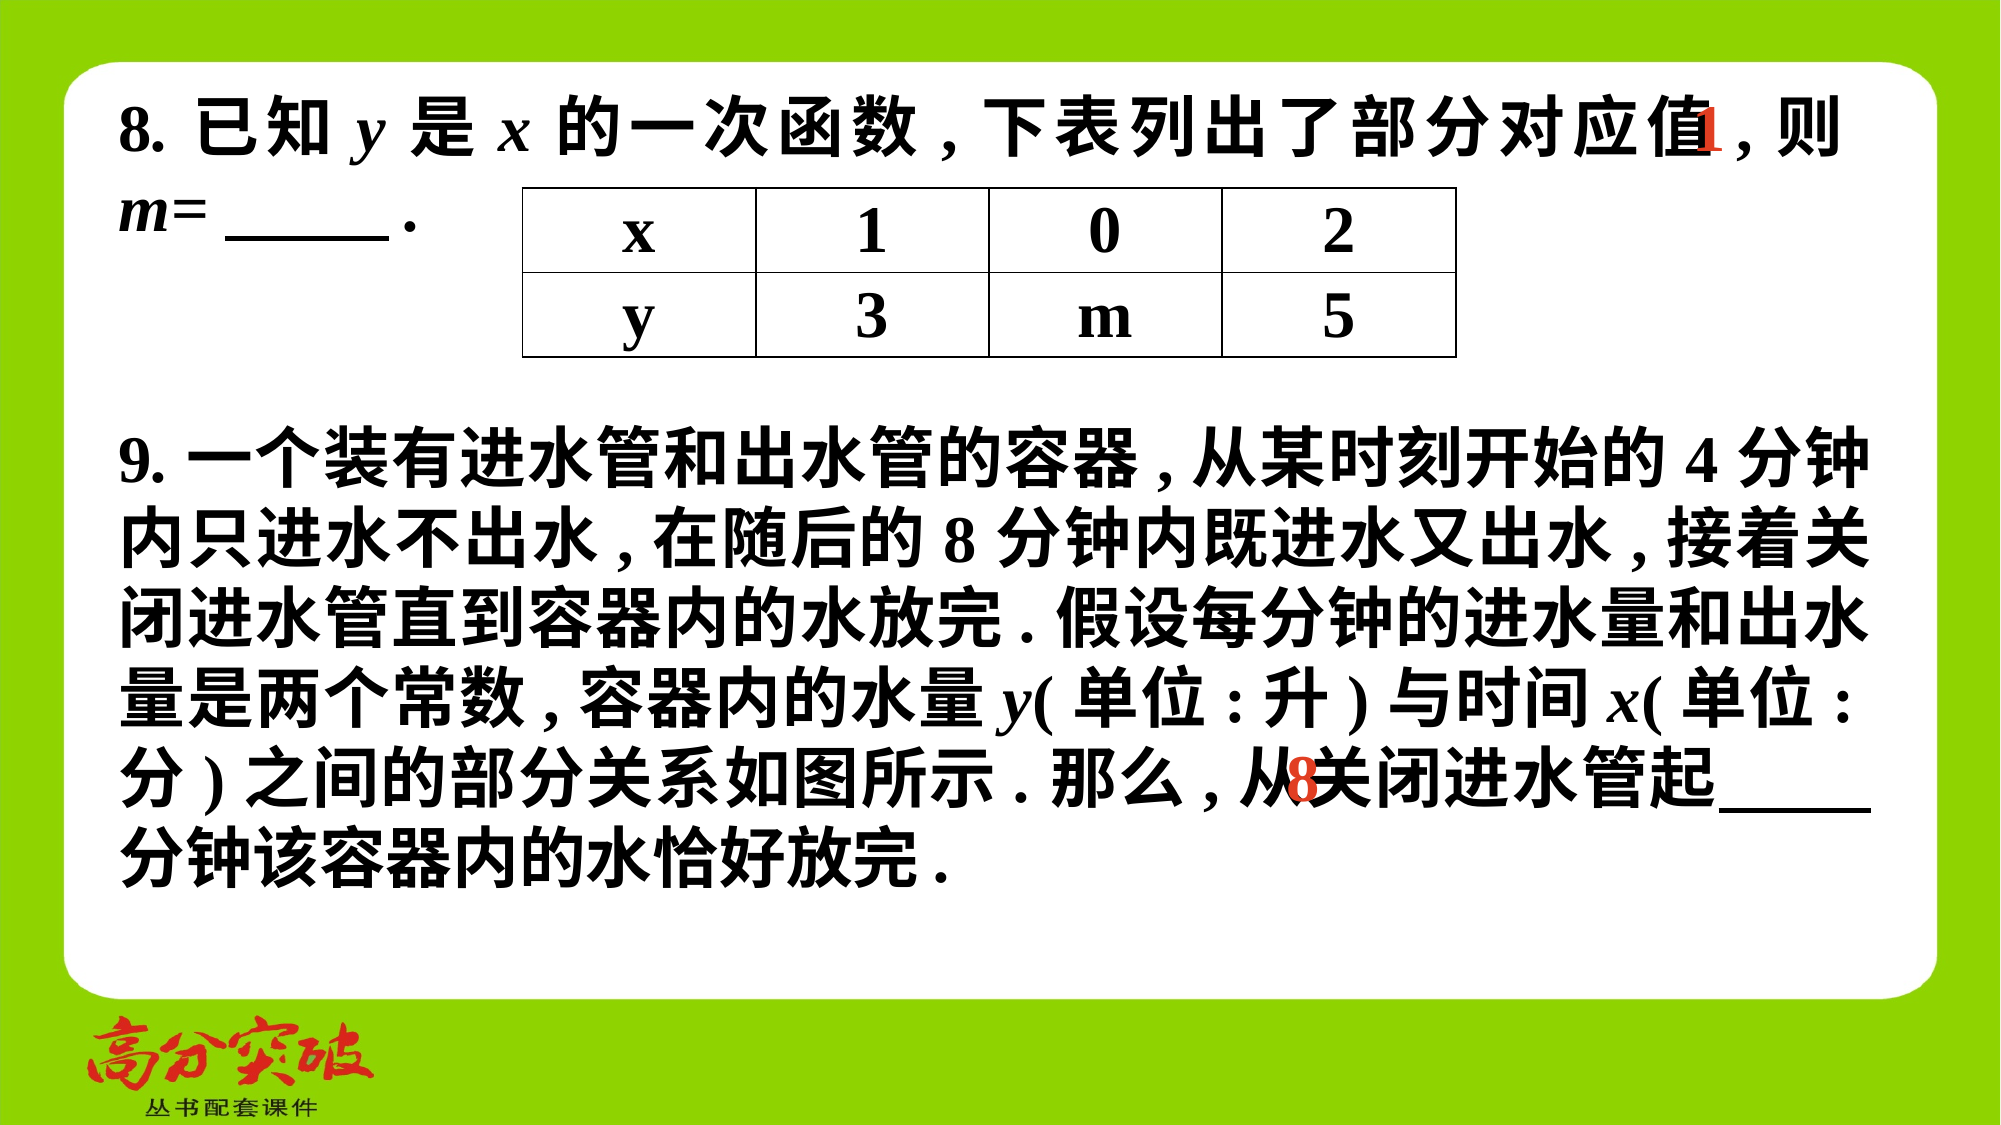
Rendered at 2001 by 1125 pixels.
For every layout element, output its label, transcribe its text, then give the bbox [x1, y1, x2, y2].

table_cell m [990, 273, 1221, 356]
text_box 9.一个装有进水管和出水管的容器,从某时刻开始的4分钟内只进水不出水,在随后的8分钟内既进水又出水,接着关闭进水管直到容器内的水放完.假设每分钟的进水量和出水量是两个常数,容器内的水量y(单位:升)与时间x(单位:分)之间的部分关系如图所示.那么,从关闭进水管起 分钟该容器内的水恰好放完. [104, 408, 1886, 904]
table_cell y [523, 273, 755, 356]
table_header 0 [990, 189, 1221, 272]
text_box 8.已知y是x的一次函数,下表列出了部分对应值,则m= . [104, 77, 1874, 252]
table_header x [523, 189, 755, 272]
text_box 8 [1271, 727, 1359, 823]
table_cell 5 [1223, 273, 1455, 356]
table_header 1 [757, 189, 988, 272]
table_header 2 [1223, 189, 1455, 272]
table_cell 3 [757, 273, 988, 356]
picture [0, 0, 2001, 1125]
text_box 1 [1677, 77, 1777, 172]
